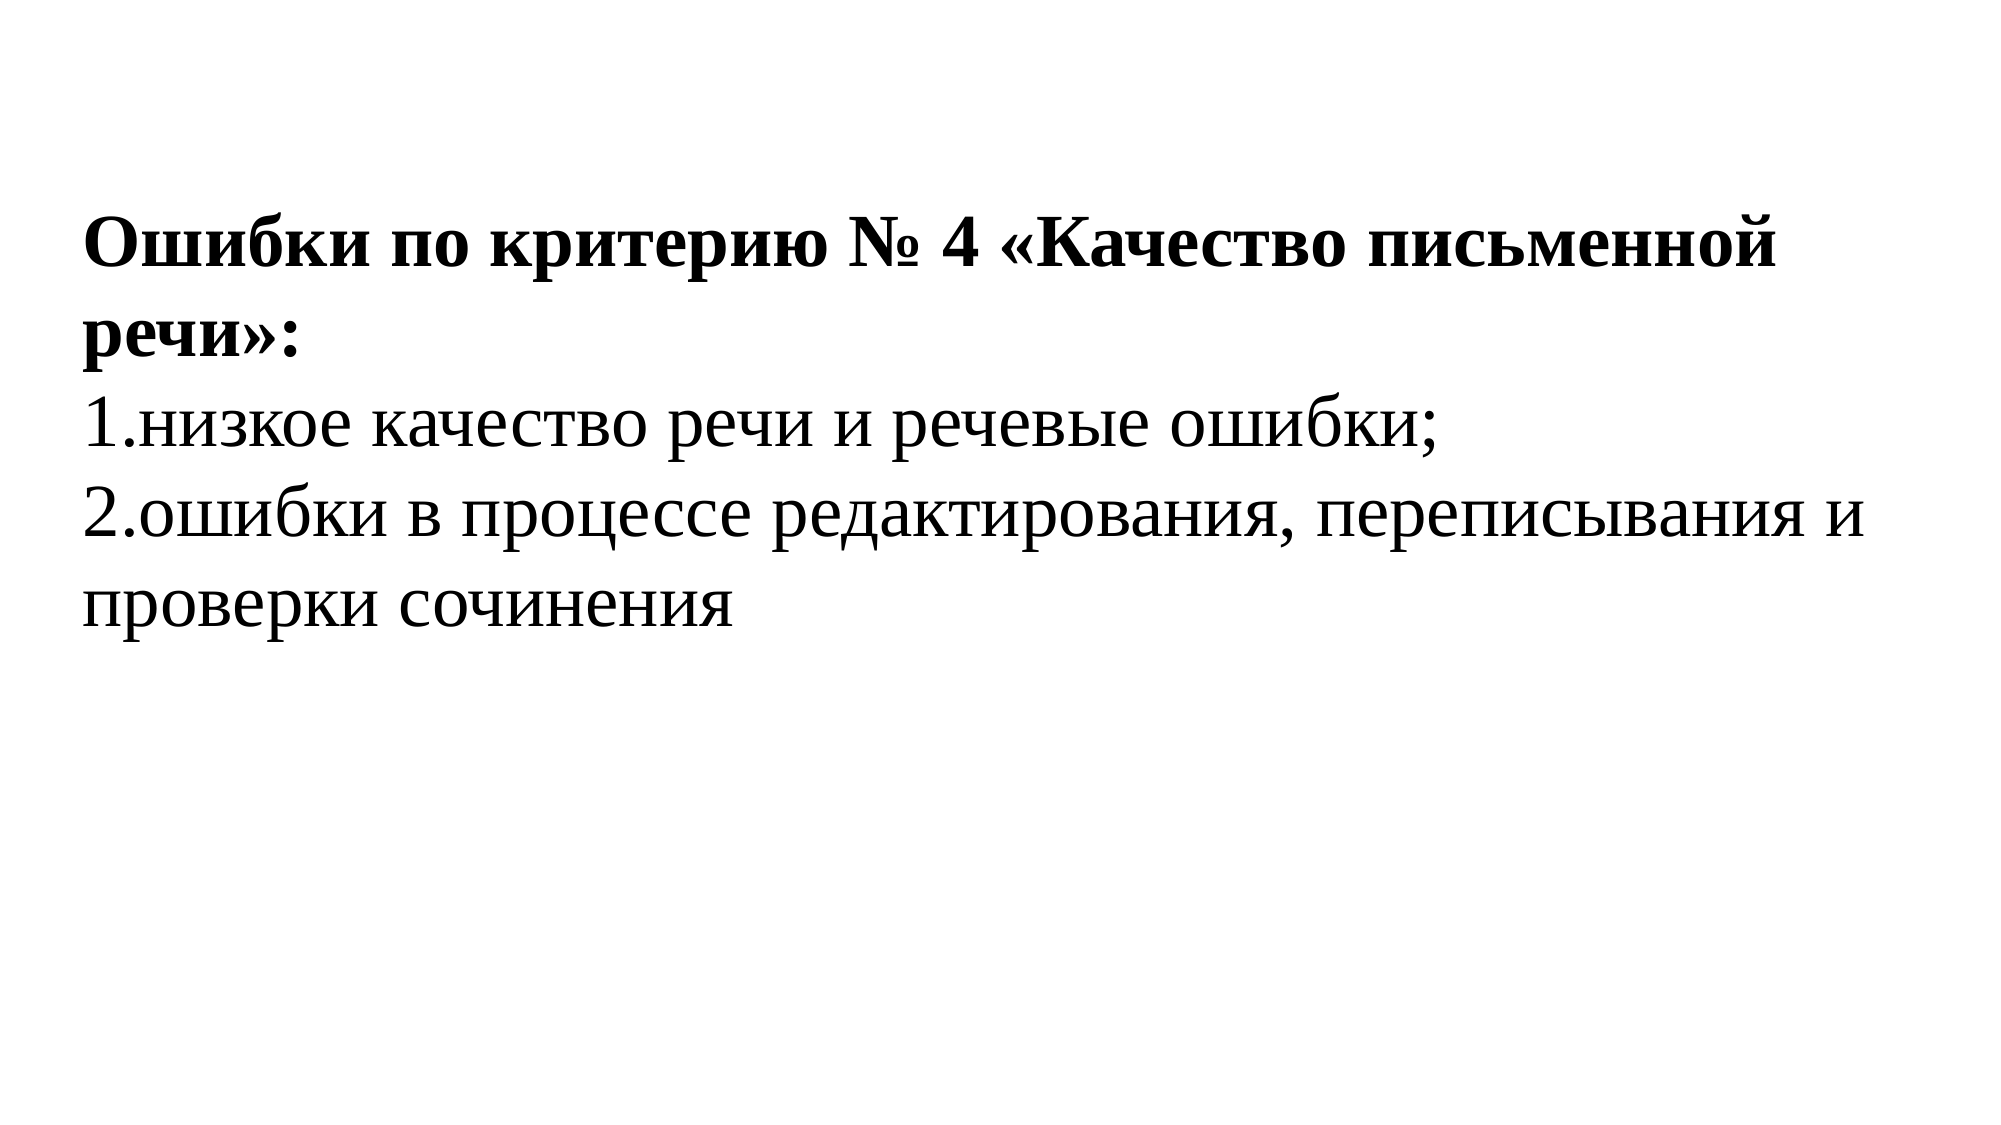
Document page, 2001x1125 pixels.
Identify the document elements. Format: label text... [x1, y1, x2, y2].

text_box Ошибки по критерию № 4 «Качество письменной речи»: низкое качество речи и речевые ошибки; ошибки в процессе редактирования, переписывания и проверки сочинения [67, 183, 1916, 649]
